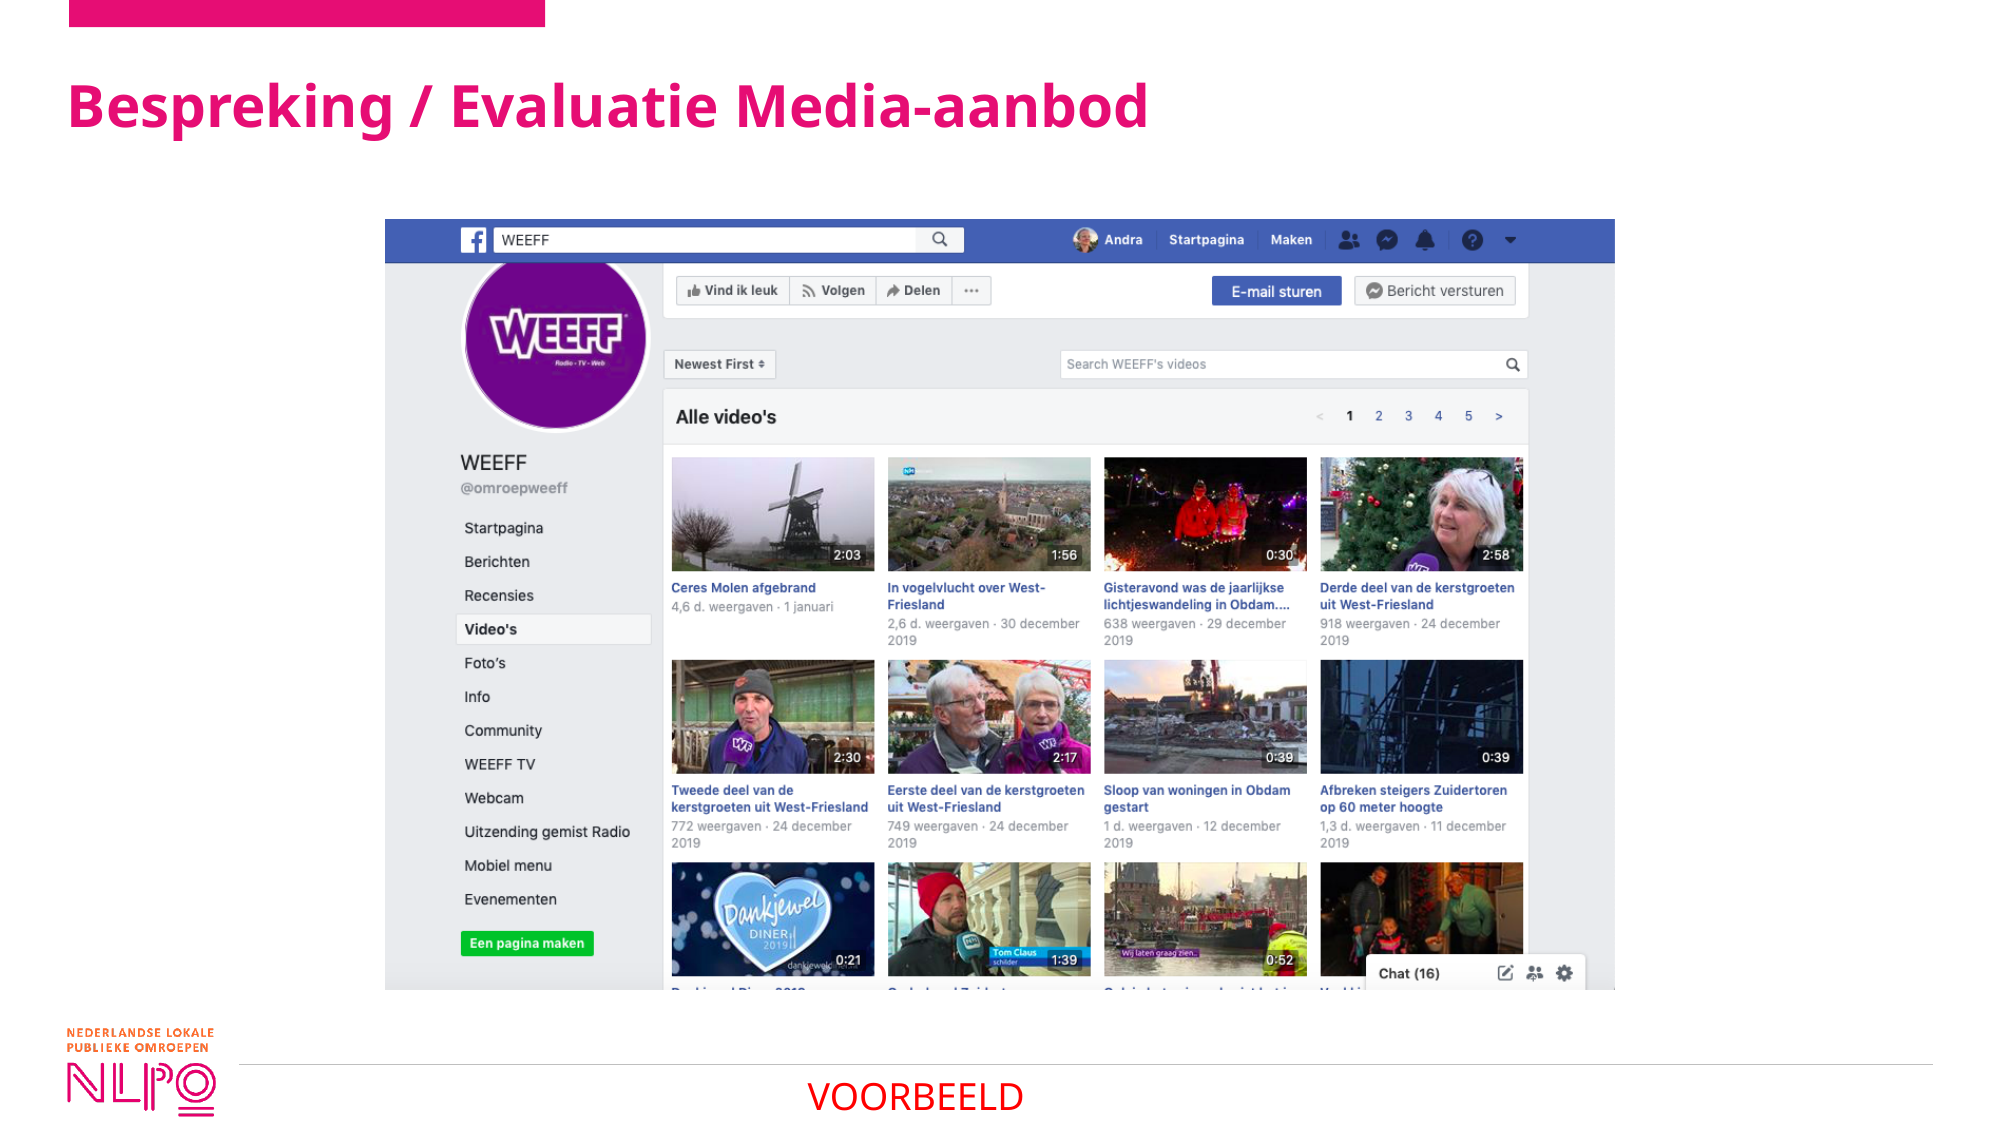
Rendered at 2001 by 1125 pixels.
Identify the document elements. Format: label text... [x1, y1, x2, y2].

picture [67, 1028, 216, 1118]
title Bespreking / Evaluatie Media-aanbod [66, 59, 1934, 141]
text_box VOORBEELD [800, 1065, 1200, 1125]
picture [385, 218, 1615, 990]
